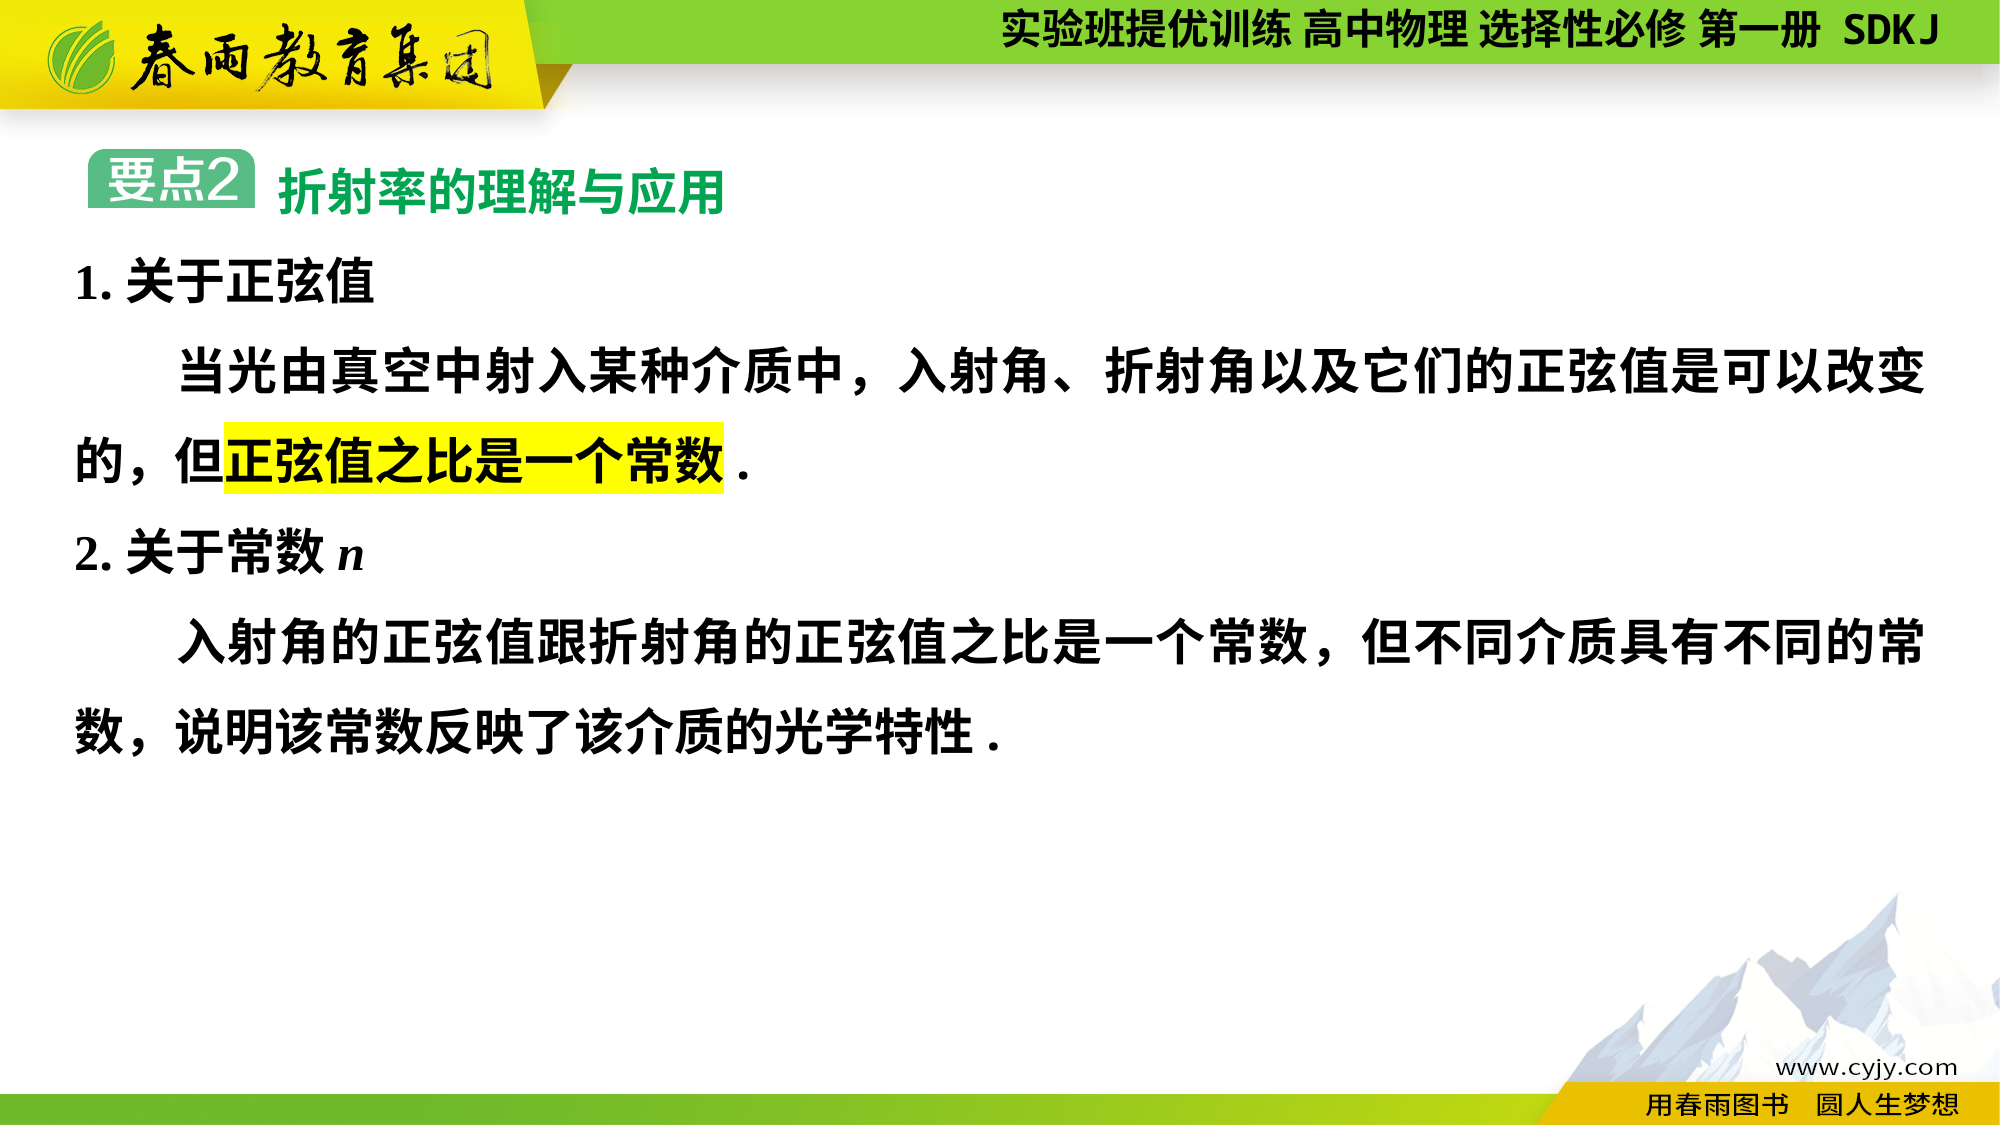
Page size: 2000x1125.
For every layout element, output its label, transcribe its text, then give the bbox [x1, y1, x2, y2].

picture [0, 0, 2000, 1125]
list 折射率的理解与应用 1.关于正弦值 当光由真空中射入某种介质中，入射角、折射角以及它们的正弦值是可以改变的，但正弦值之比是一个常数. 2.关于常数n 入射角的正弦值跟折射角的正弦值之比是一个常数，但不同介质具有不同的常数，说明该常数反映了该介质的光学特性. [59, 122, 1944, 774]
